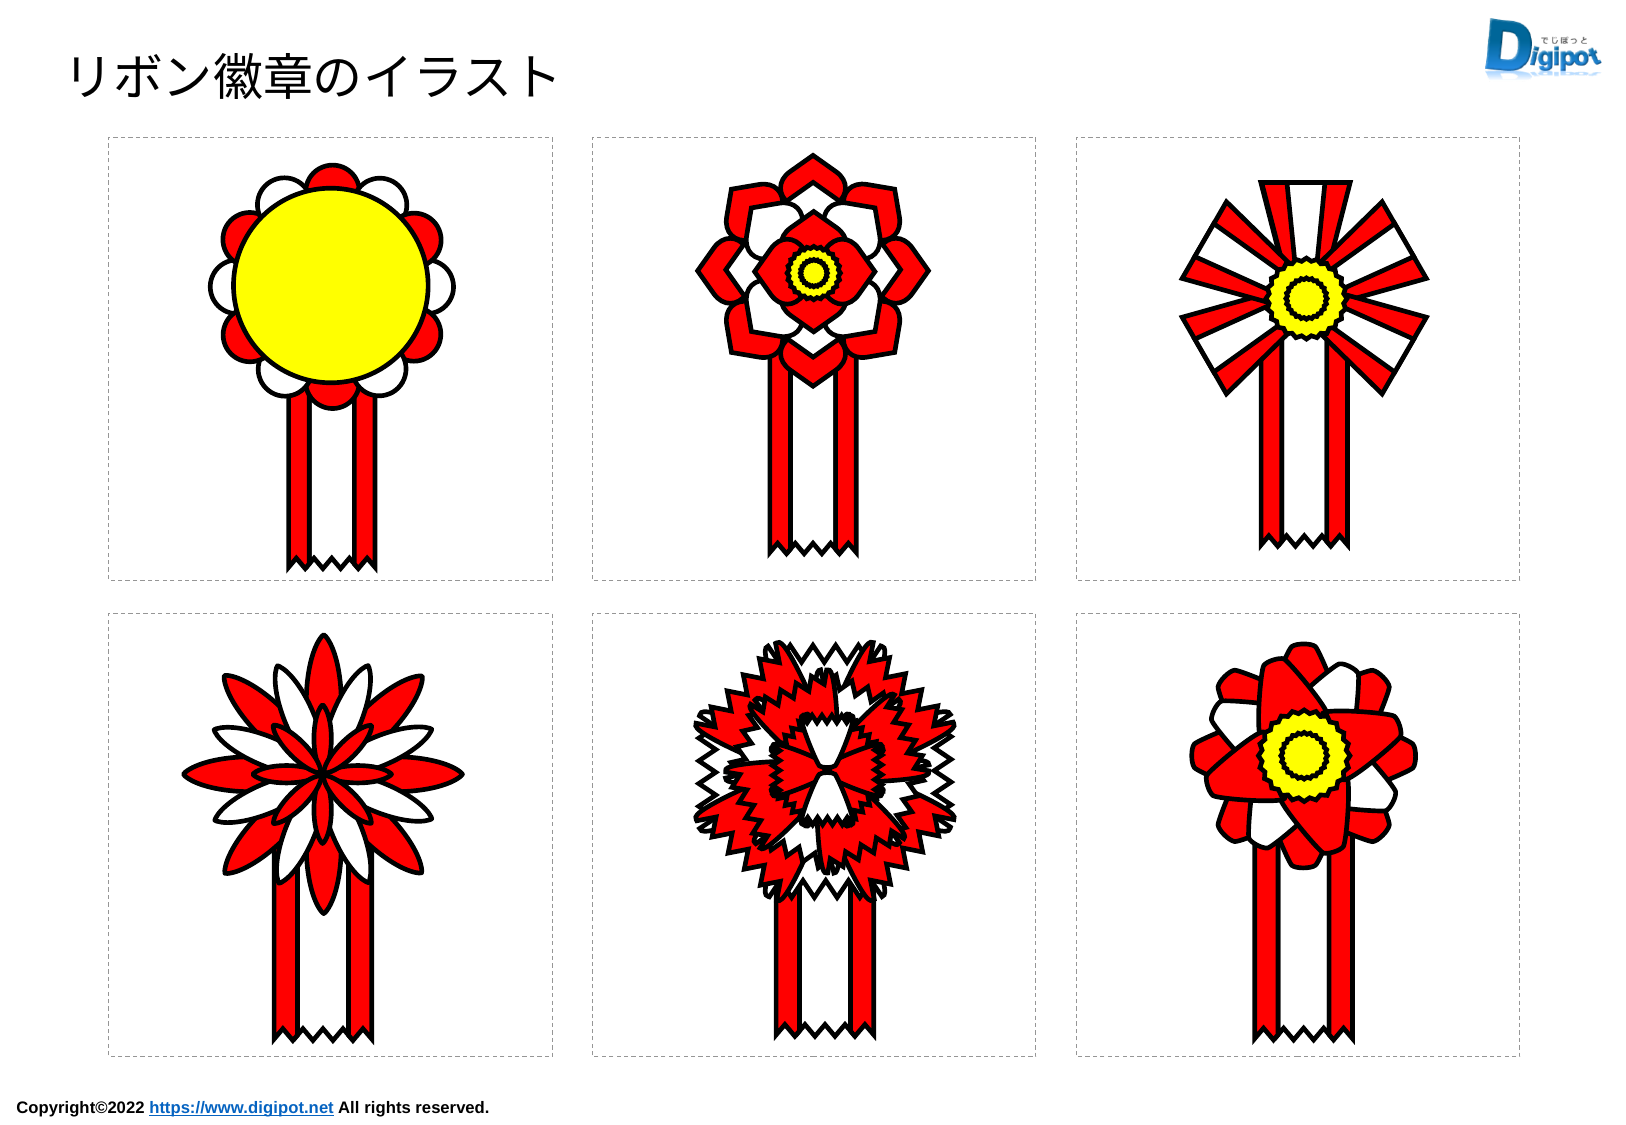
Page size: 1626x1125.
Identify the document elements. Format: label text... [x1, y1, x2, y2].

picture [1485, 18, 1602, 82]
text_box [1191, 643, 1416, 1040]
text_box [1188, 182, 1420, 547]
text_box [183, 634, 463, 1041]
text_box リボン徽章のイラスト [48, 38, 578, 113]
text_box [697, 155, 929, 554]
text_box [209, 165, 454, 569]
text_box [698, 645, 952, 1037]
